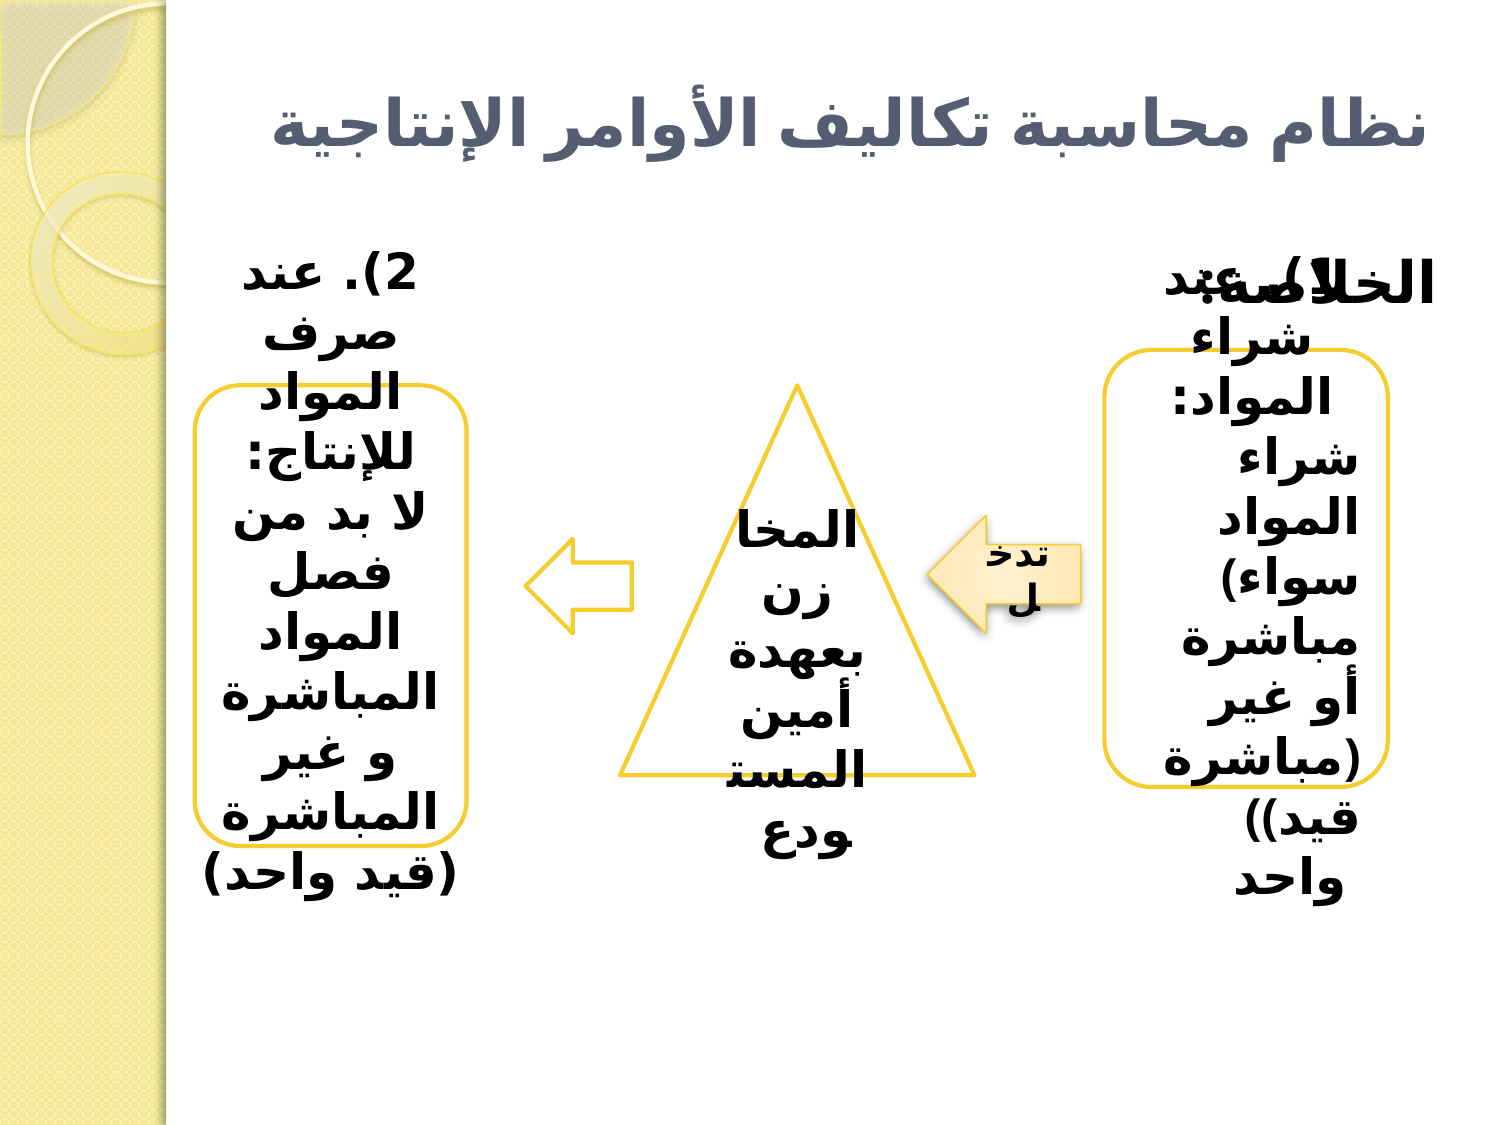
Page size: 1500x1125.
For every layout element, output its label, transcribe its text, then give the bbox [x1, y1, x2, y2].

text_box 1). عند شراء المواد: شراء المواد (سواء مباشرة أو غير مباشرة) ((قيد واحد [1127, 236, 1376, 912]
title نظام محاسبة تكاليف الأوامر الإنتاجية [235, 45, 1466, 197]
text_box المخازن بعهدة أمين المستودع [618, 383, 977, 778]
list الخلاصة: [235, 237, 1466, 1025]
text_box [523, 536, 634, 636]
text_box [1376, 362, 1391, 775]
text_box تدخل [926, 514, 1082, 635]
text_box [1102, 354, 1127, 783]
text_box 2). عند صرف المواد للإنتاج: لا بد من فصل المواد المباشرة و غير المباشرة (قيد واحد) [183, 232, 479, 908]
